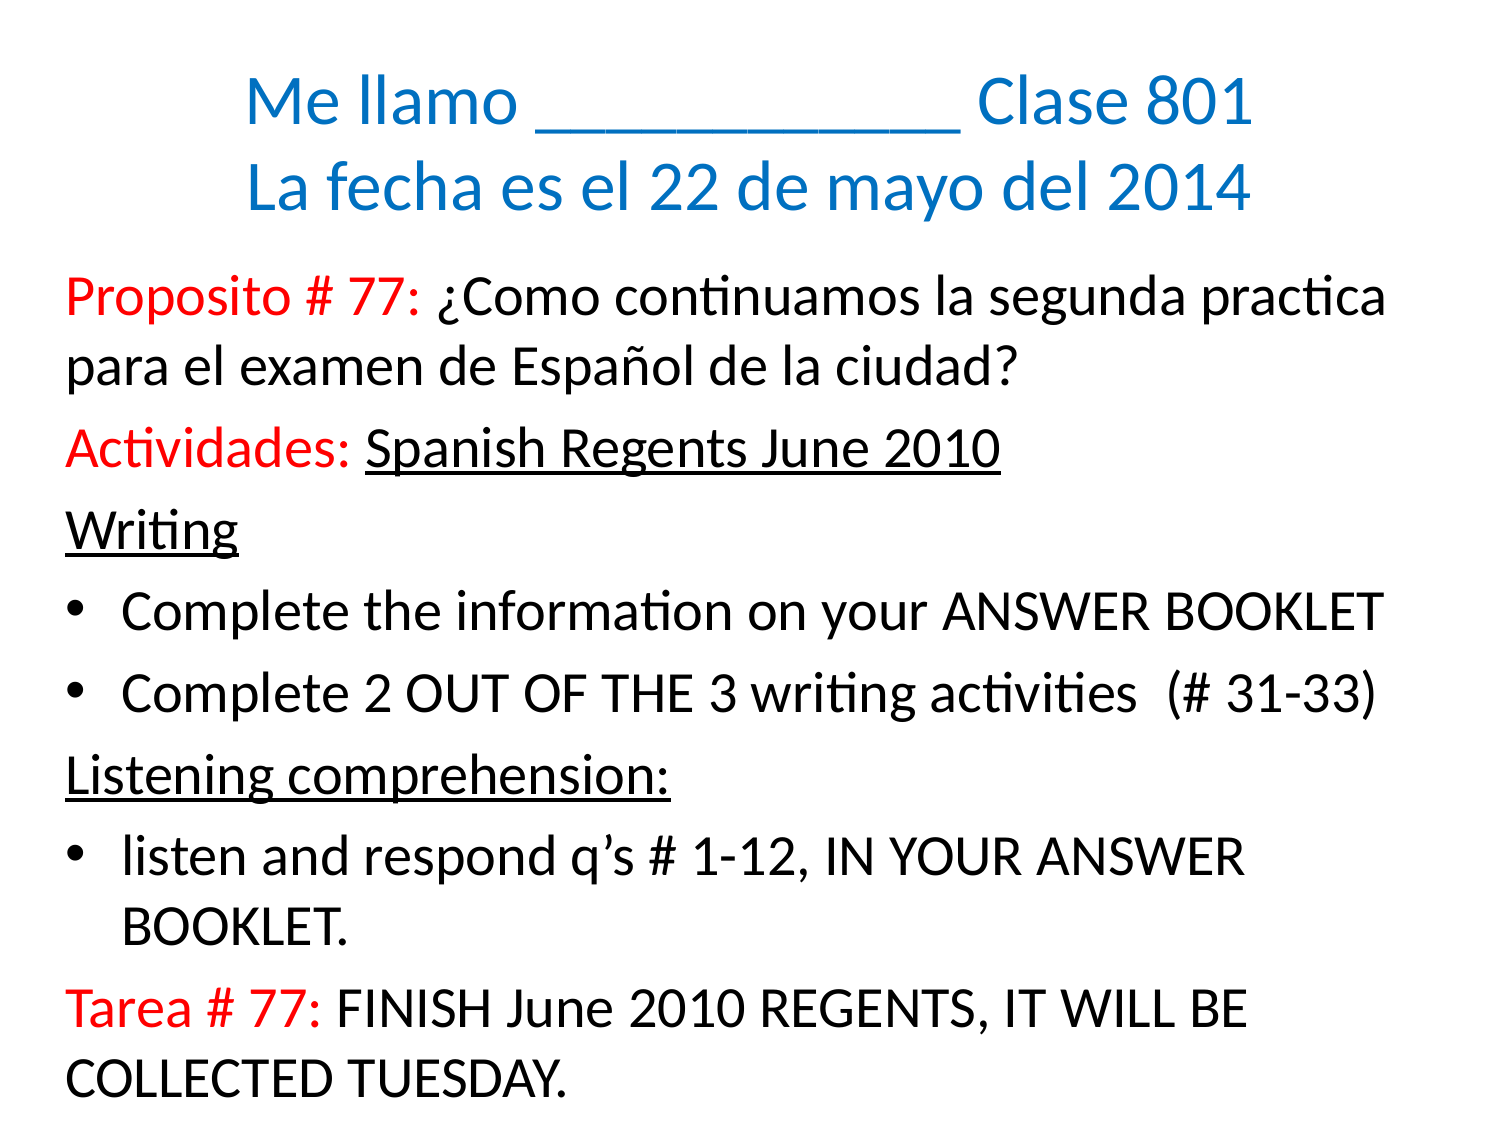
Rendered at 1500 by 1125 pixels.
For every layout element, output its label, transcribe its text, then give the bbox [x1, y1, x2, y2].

list Proposito # 77: ¿Como continuamos la segunda practica para el examen de Español de la ciudad? Actividades: Spanish Regents June 2010 Writing Complete the information on your ANSWER BOOKLET Complete 2 OUT OF THE 3 writing activities (# 31-33) Listening comprehension: listen and respond q’s # 1-12, IN YOUR ANSWER BOOKLET. Tarea # 77: FINISH June 2010 REGENTS, IT WILL BE COLLECTED TUESDAY. [50, 249, 1488, 1100]
title Me llamo ____________ Clase 801 La fecha es el 22 de mayo del 2014 [75, 45, 1425, 233]
